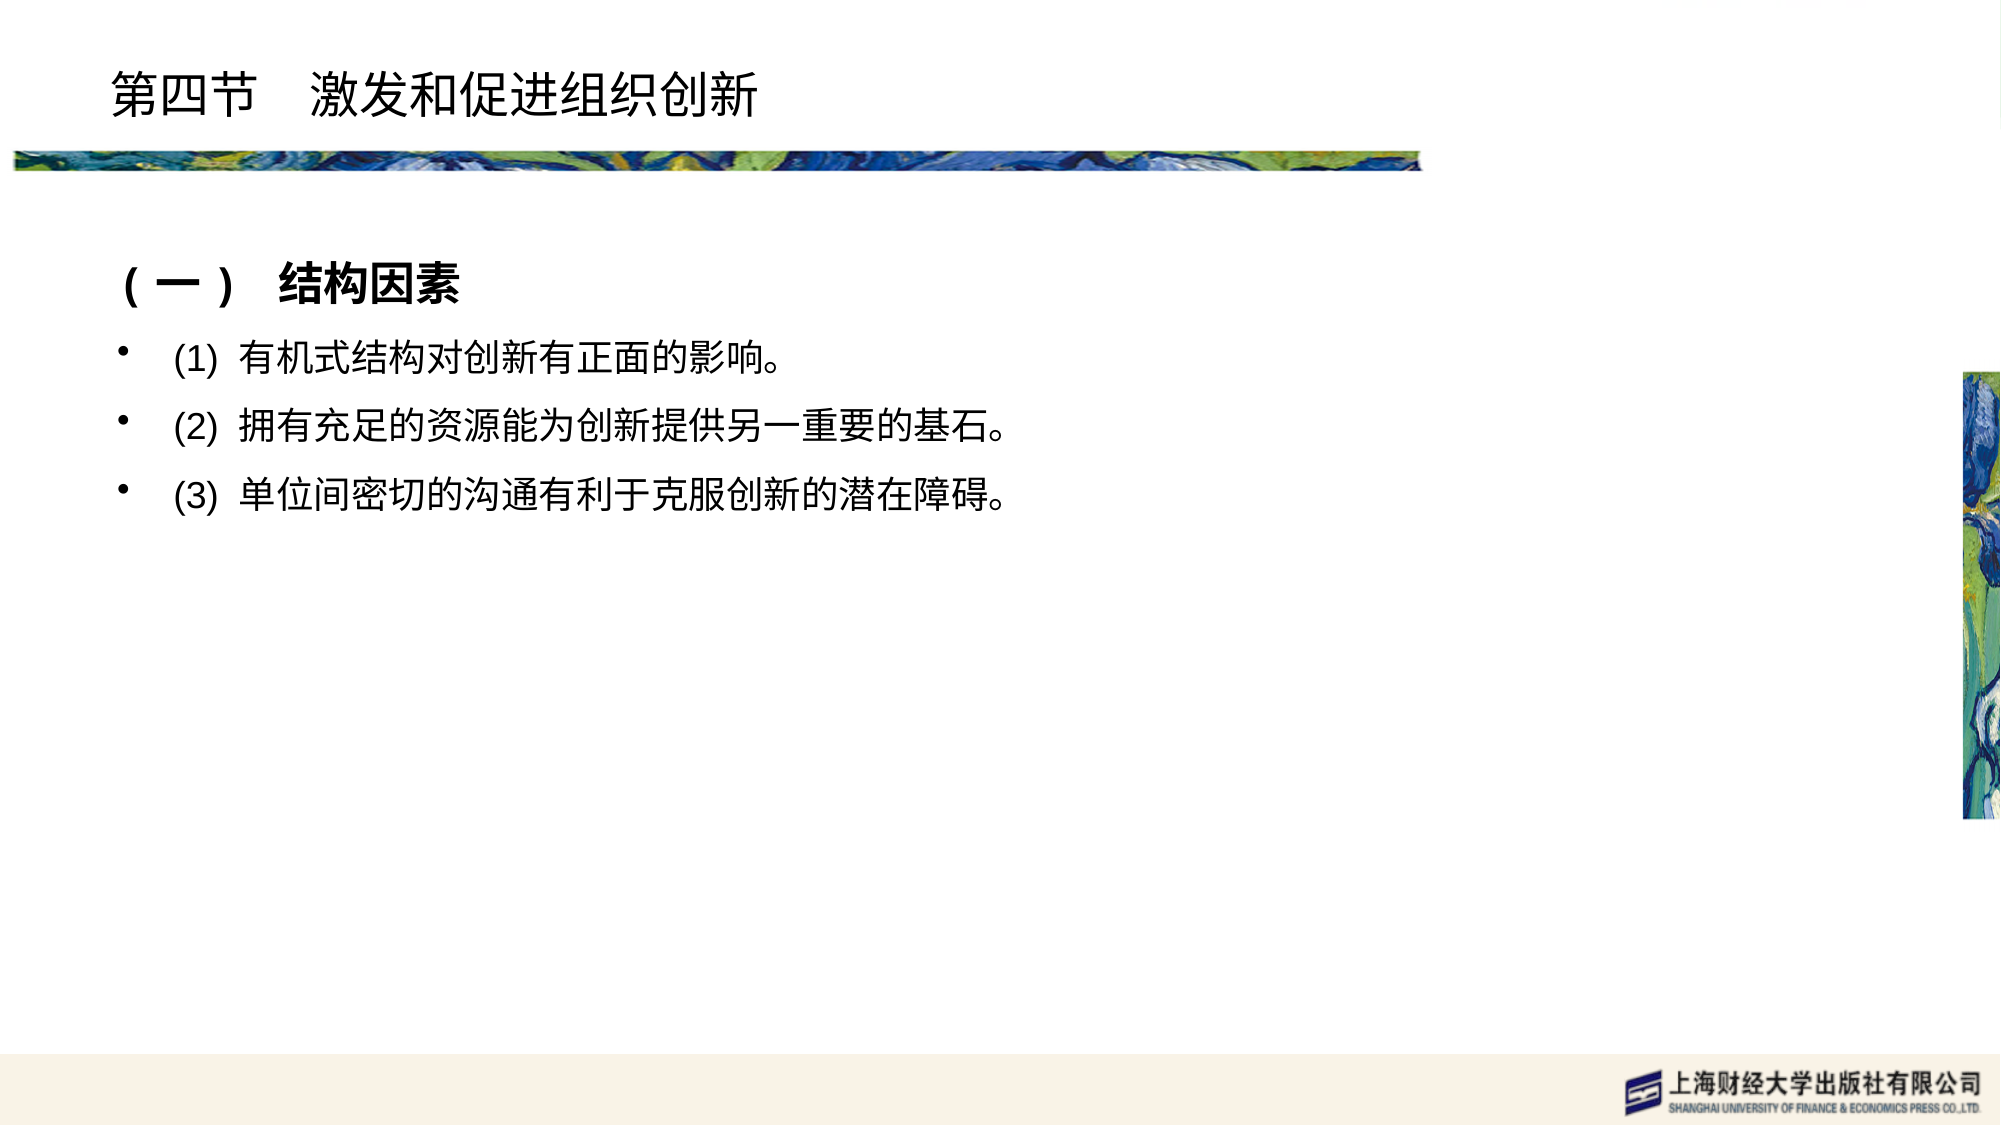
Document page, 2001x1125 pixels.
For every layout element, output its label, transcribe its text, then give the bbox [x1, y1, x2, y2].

picture [0, 0, 2001, 1125]
list (一) 结构因素 (1) 有机式结构对创新有正面的影响。 (2) 拥有充足的资源能为创新提供另一重要的基石。 (3) 单位间密切的沟通有利于克服创新的潜在障碍。 [102, 233, 1898, 1032]
title 第四节 激发和促进组织创新 [94, 42, 1451, 146]
